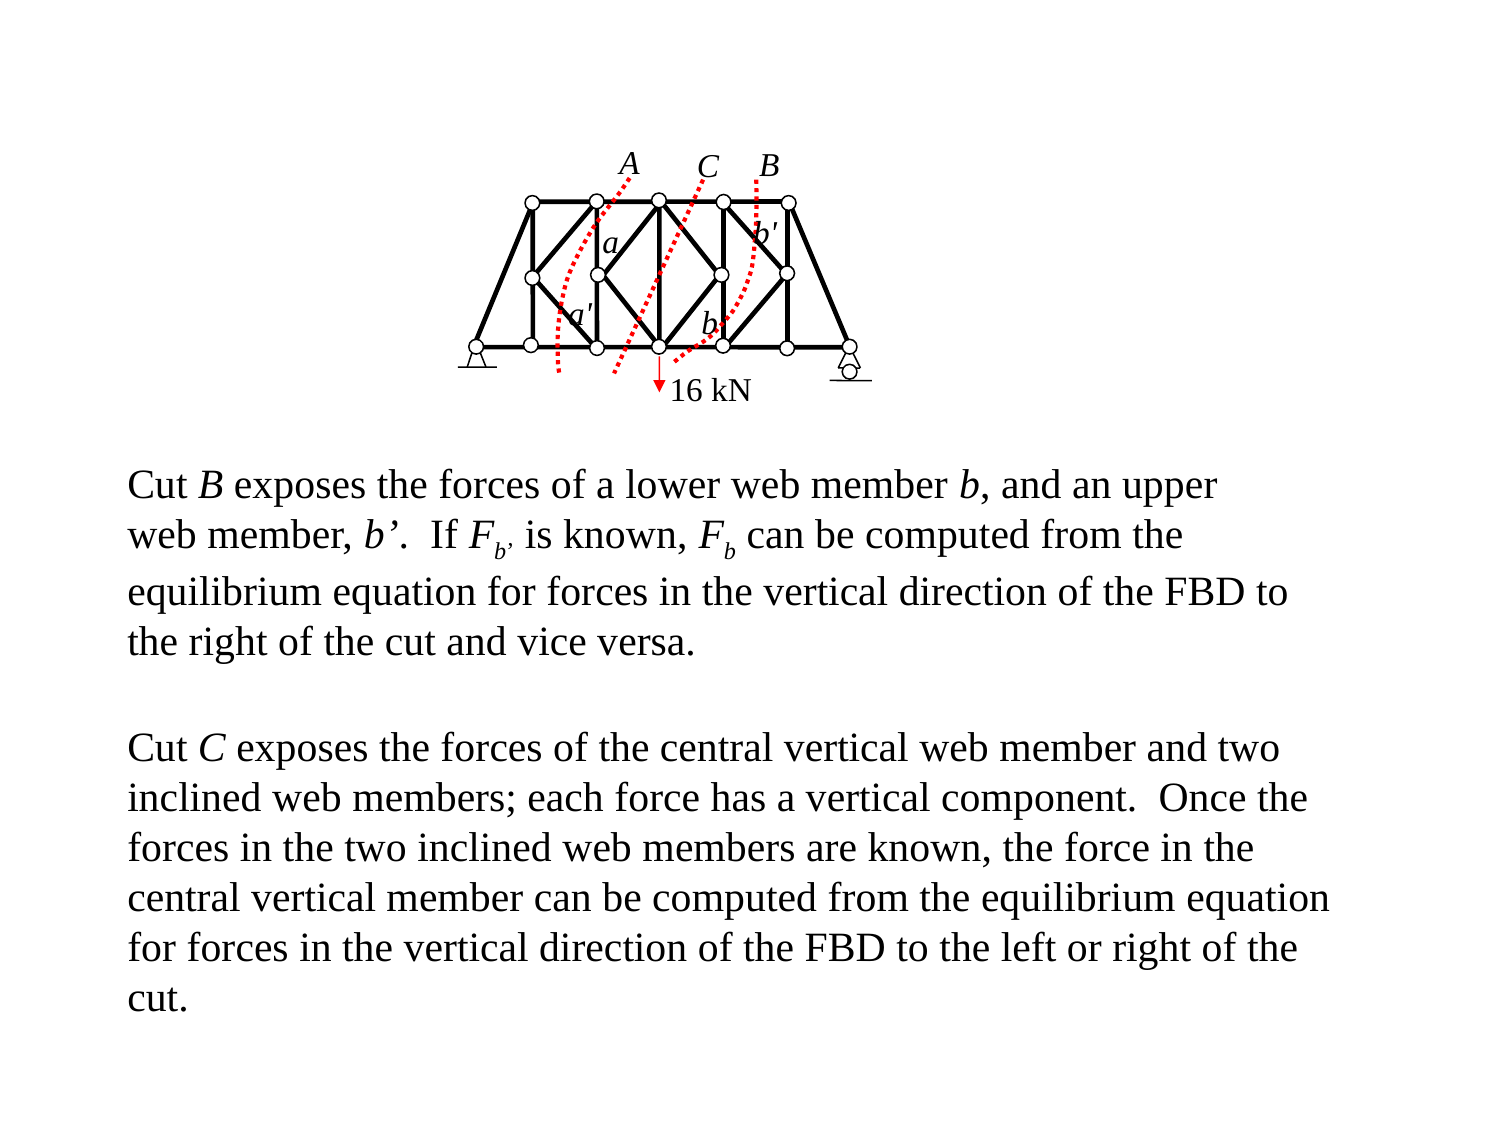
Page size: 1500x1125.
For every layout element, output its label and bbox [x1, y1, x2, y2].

text_box [457, 133, 872, 408]
text_box [112, 712, 1375, 1028]
text_box [112, 449, 1313, 672]
text_box [614, 356, 623, 372]
